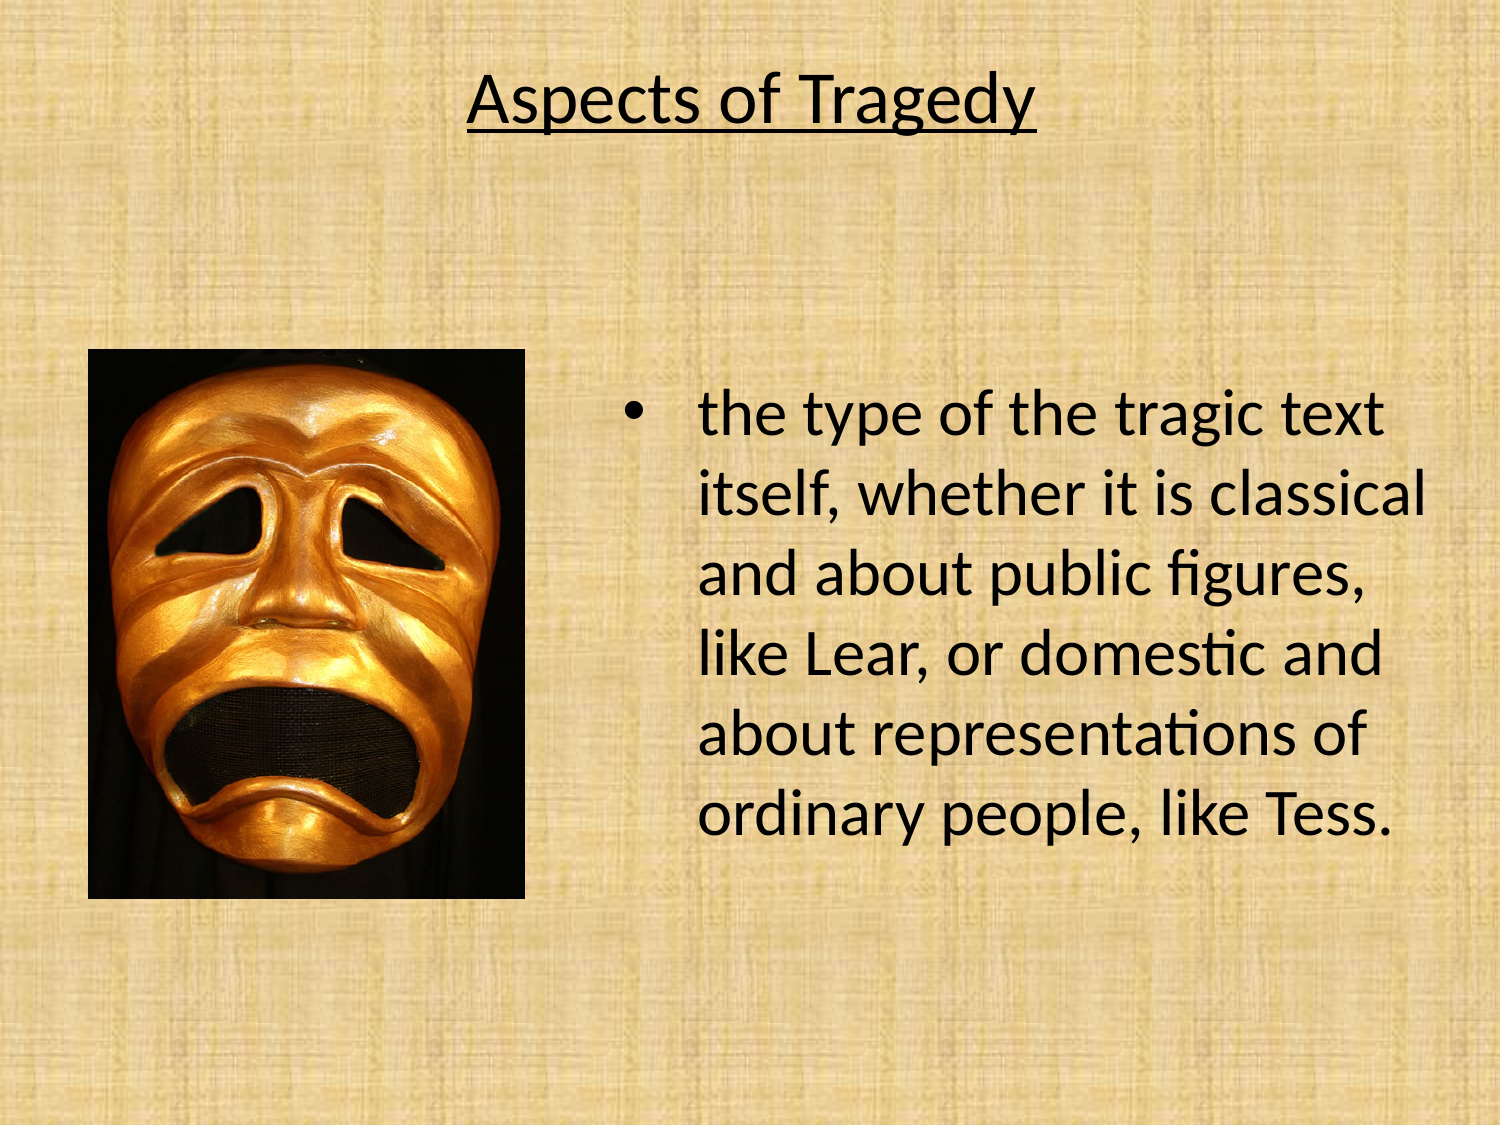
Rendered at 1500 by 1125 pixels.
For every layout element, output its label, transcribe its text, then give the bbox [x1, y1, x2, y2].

picture [0, 0, 1500, 1125]
title Aspects of Tragedy [76, 0, 1427, 188]
text_box the type of the tragic text itself, whether it is classical and about public figures, like Lear, or domestic and about representations of ordinary people, like Tess. [607, 361, 1464, 857]
